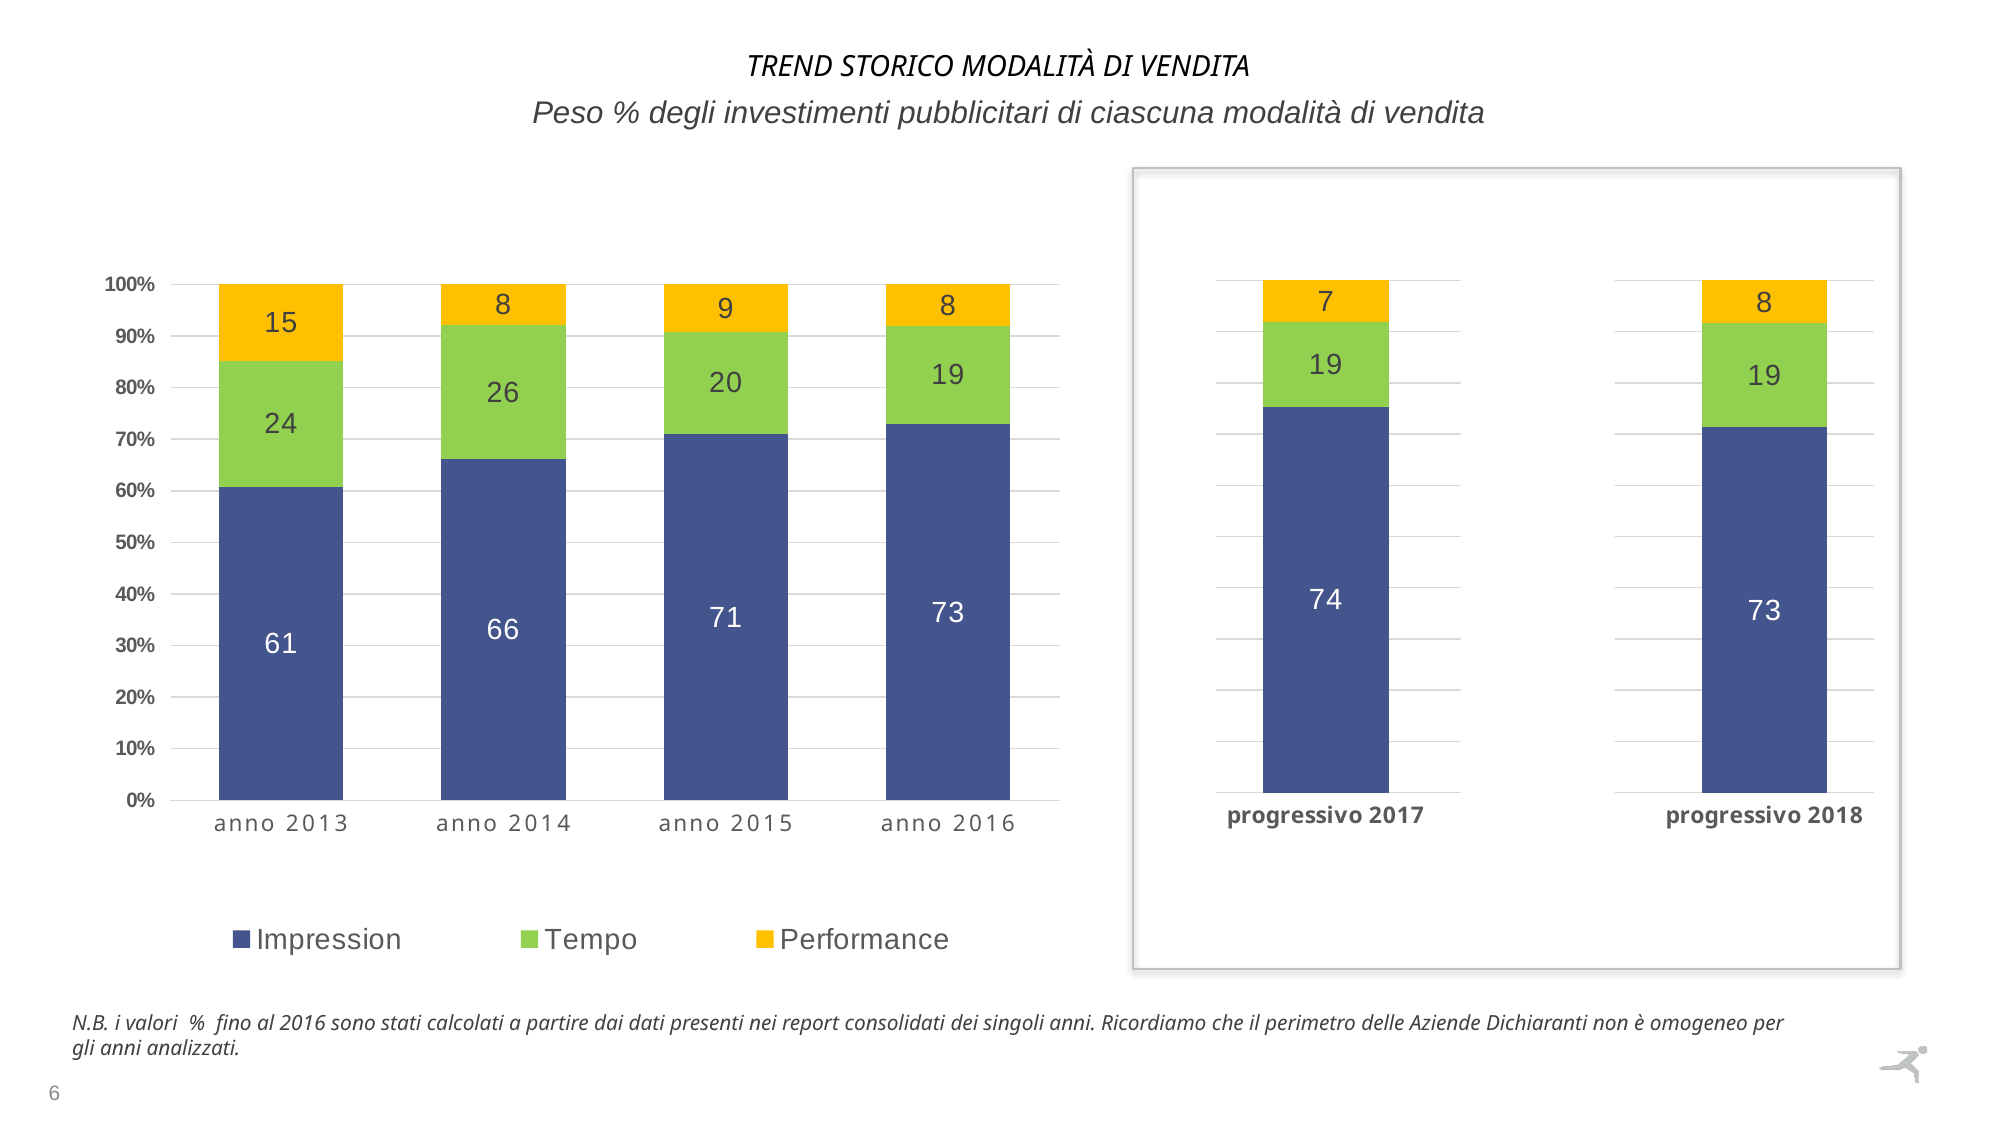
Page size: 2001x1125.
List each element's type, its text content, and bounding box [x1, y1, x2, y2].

subtitle Trend STORICO modalità di vendita [344, 28, 1652, 101]
text_box N.B. i valori % fino al 2016 sono stati calcolati a partire dai dati presenti nei report consolidati dei singoli anni. Ricordiamo che il perimetro delle Aziende Dichiaranti non è omogeneo per gli anni analizzati. [57, 1002, 1820, 1068]
text_box Peso % degli investimenti pubblicitari di ciascuna modalità di vendita [353, 85, 1666, 138]
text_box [104, 167, 1901, 970]
slide_number 6 [0, 1061, 75, 1122]
